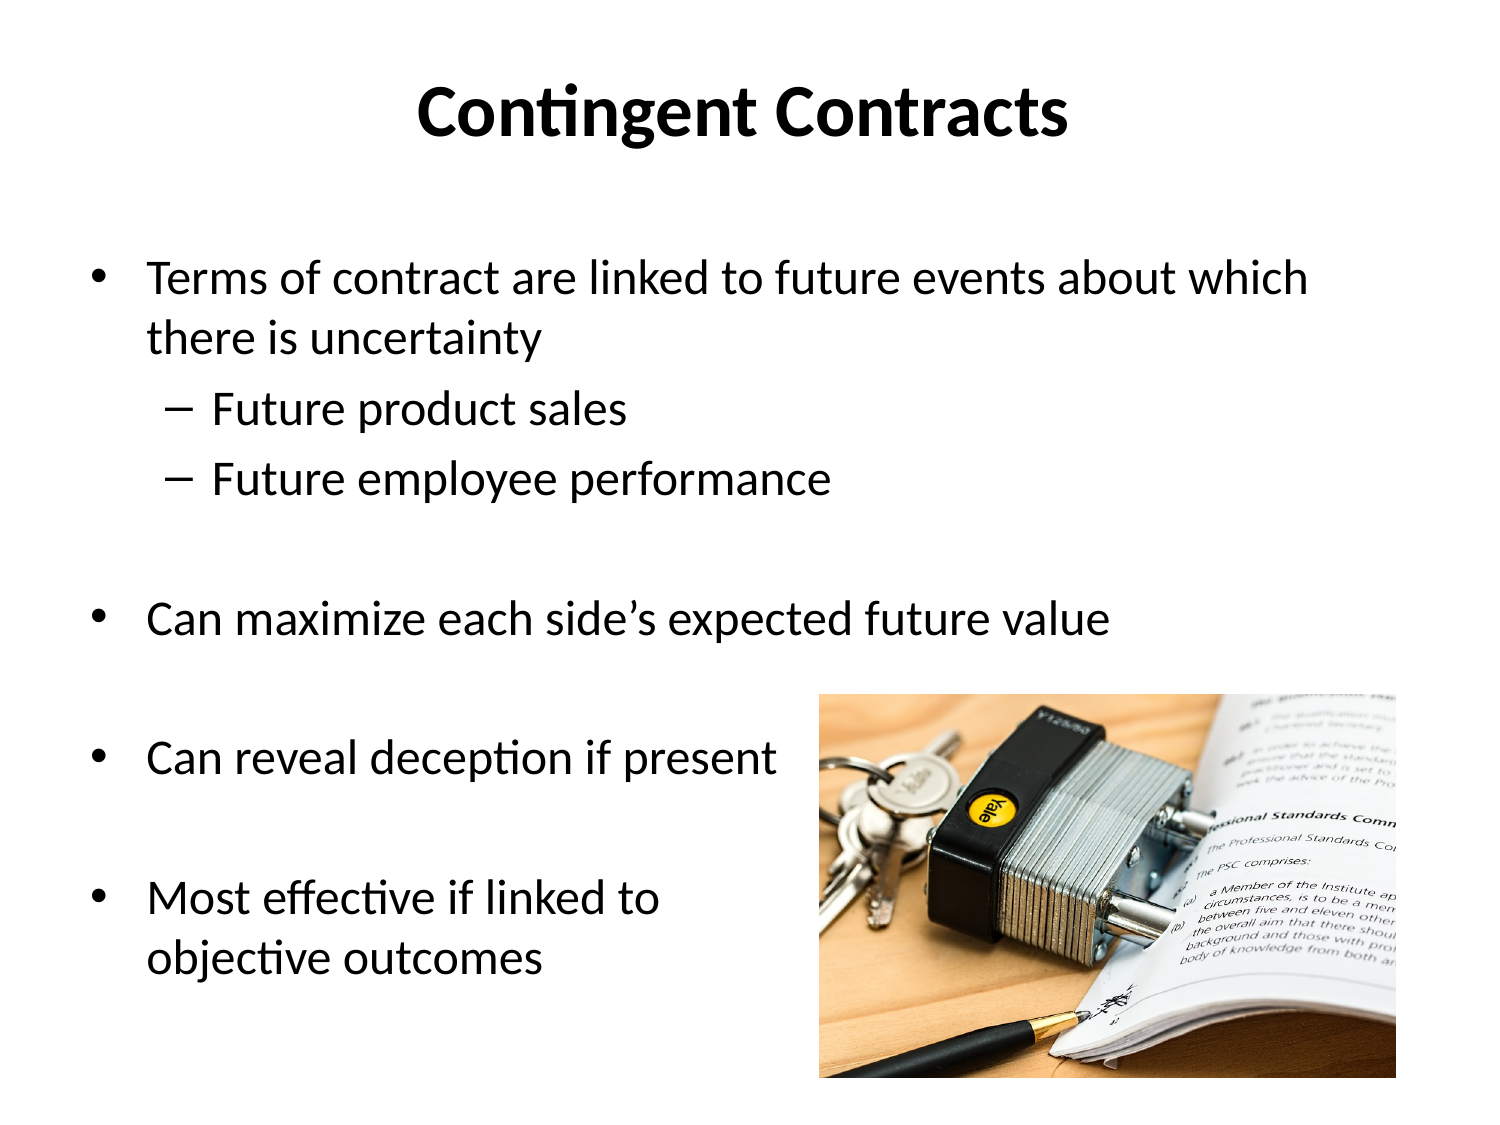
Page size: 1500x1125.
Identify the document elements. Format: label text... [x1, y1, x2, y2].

list Terms of contract are linked to future events about which there is uncertainty Future product sales Future employee performance Can maximize each side’s expected future value Can reveal deception if present Most effective if linked to objective outcomes [75, 237, 1425, 1024]
picture [819, 693, 1396, 1079]
title Contingent Contracts [55, 12, 1433, 201]
